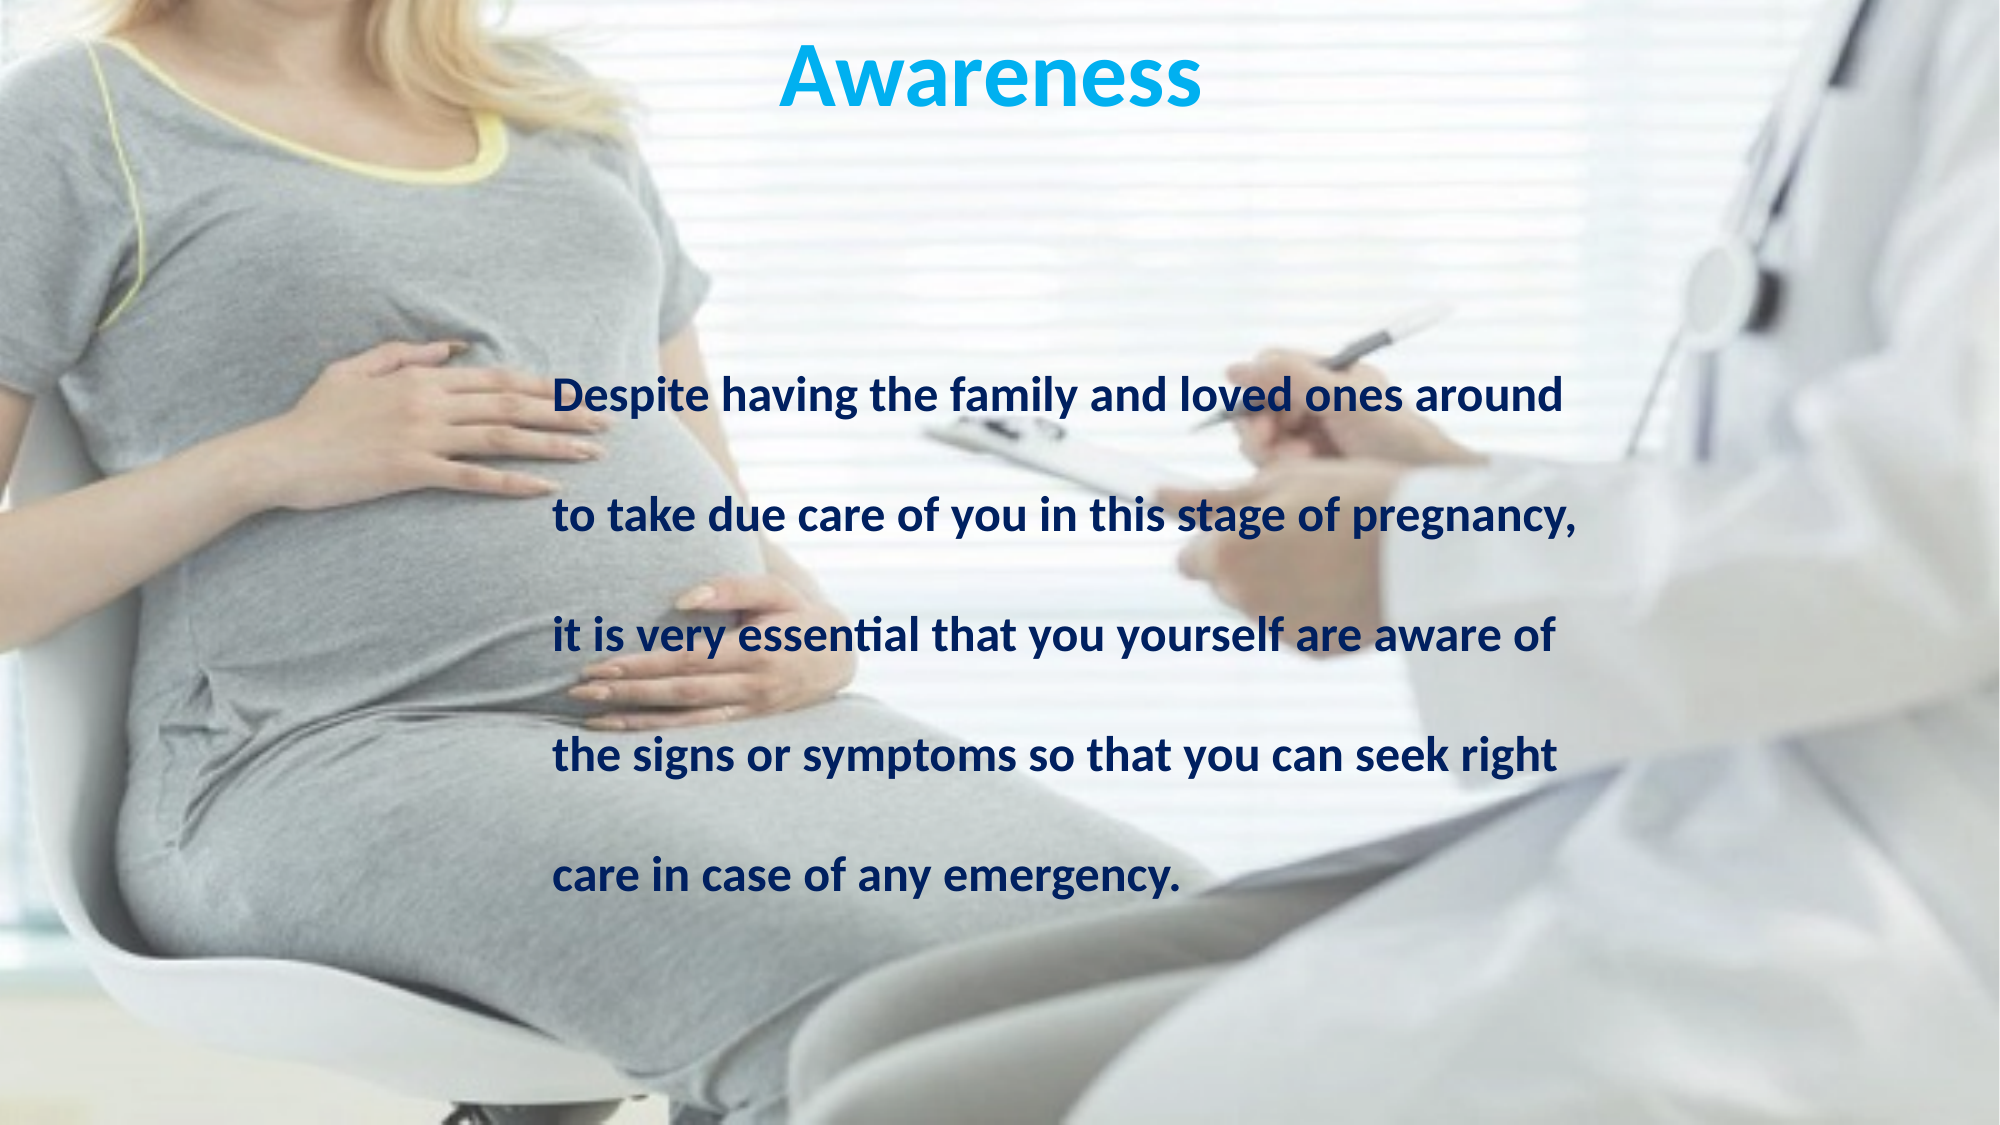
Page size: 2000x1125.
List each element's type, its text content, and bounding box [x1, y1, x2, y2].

text_box Exercise Adequately [0, 0, 2000, 1125]
text_box Despite having the family and loved ones around to take due care of you in this stage of pregnancy, it is very essential that you yourself are aware of the signs or symptoms so that you can seek right care in case of any emergency. [537, 294, 1625, 909]
text_box Awareness [764, 4, 1218, 133]
